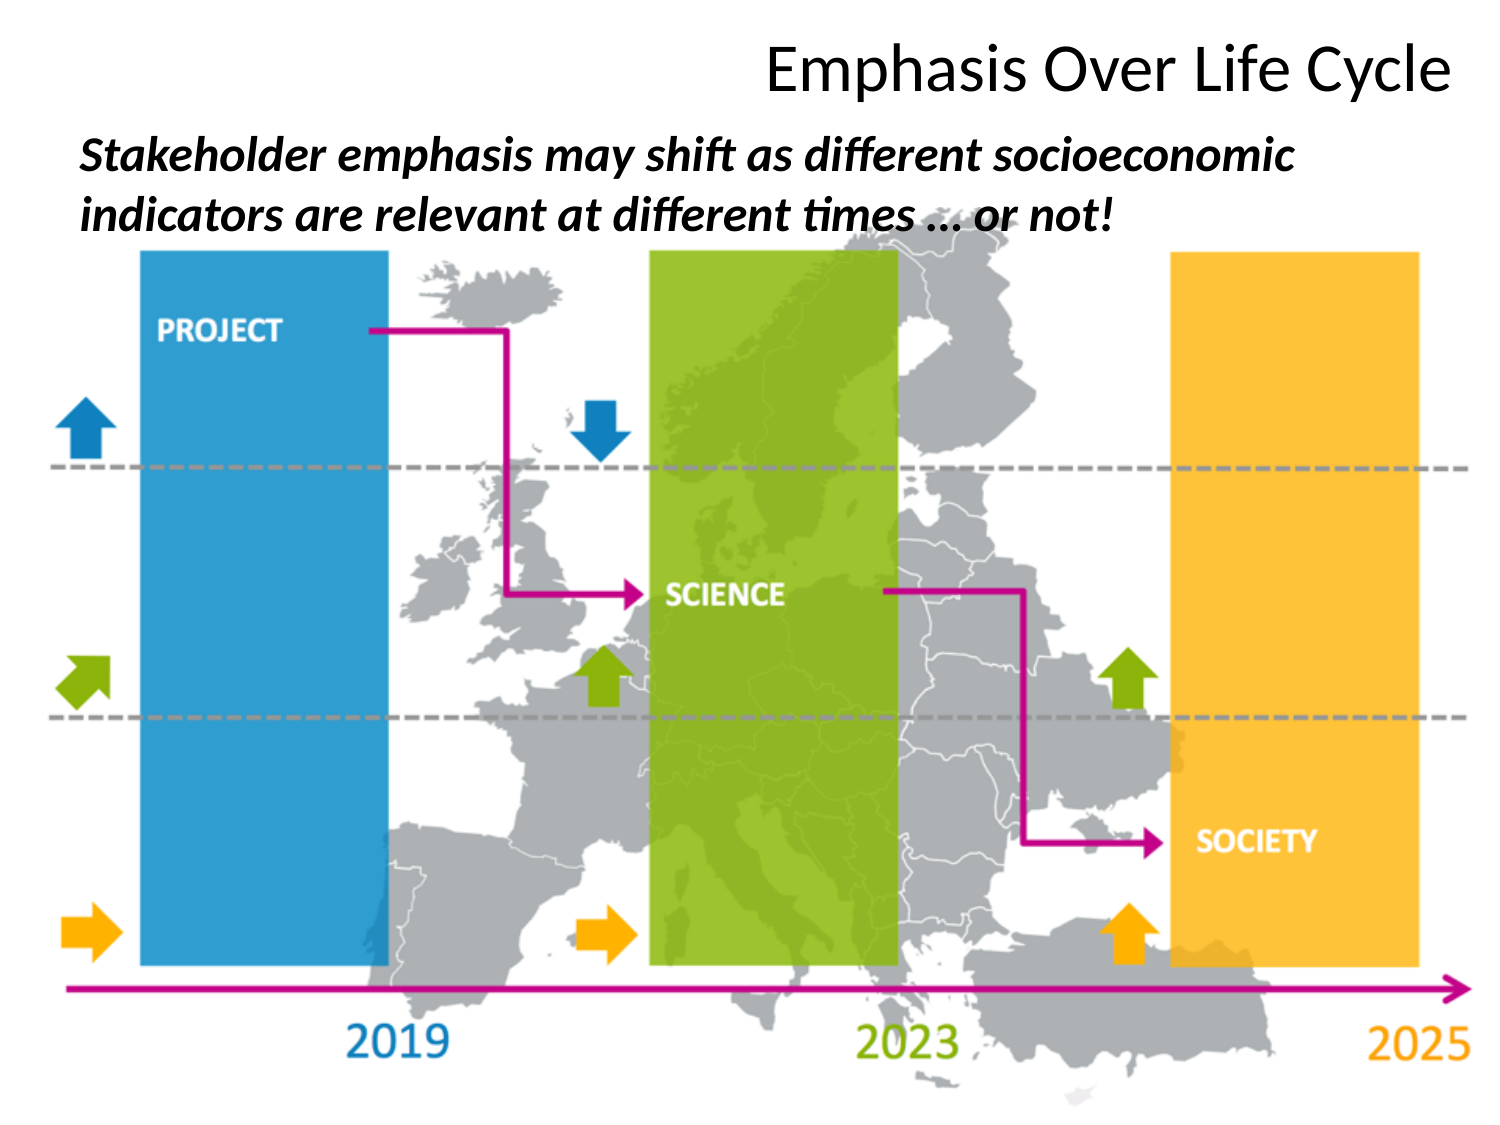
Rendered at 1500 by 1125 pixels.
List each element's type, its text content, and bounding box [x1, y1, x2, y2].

text_box Emphasis Over Life Cycle [493, 12, 1469, 115]
picture [1, 207, 1500, 1110]
text_box Stakeholder emphasis may shift as different socioeconomic indicators are relevant at different times … or not! [64, 114, 1438, 207]
